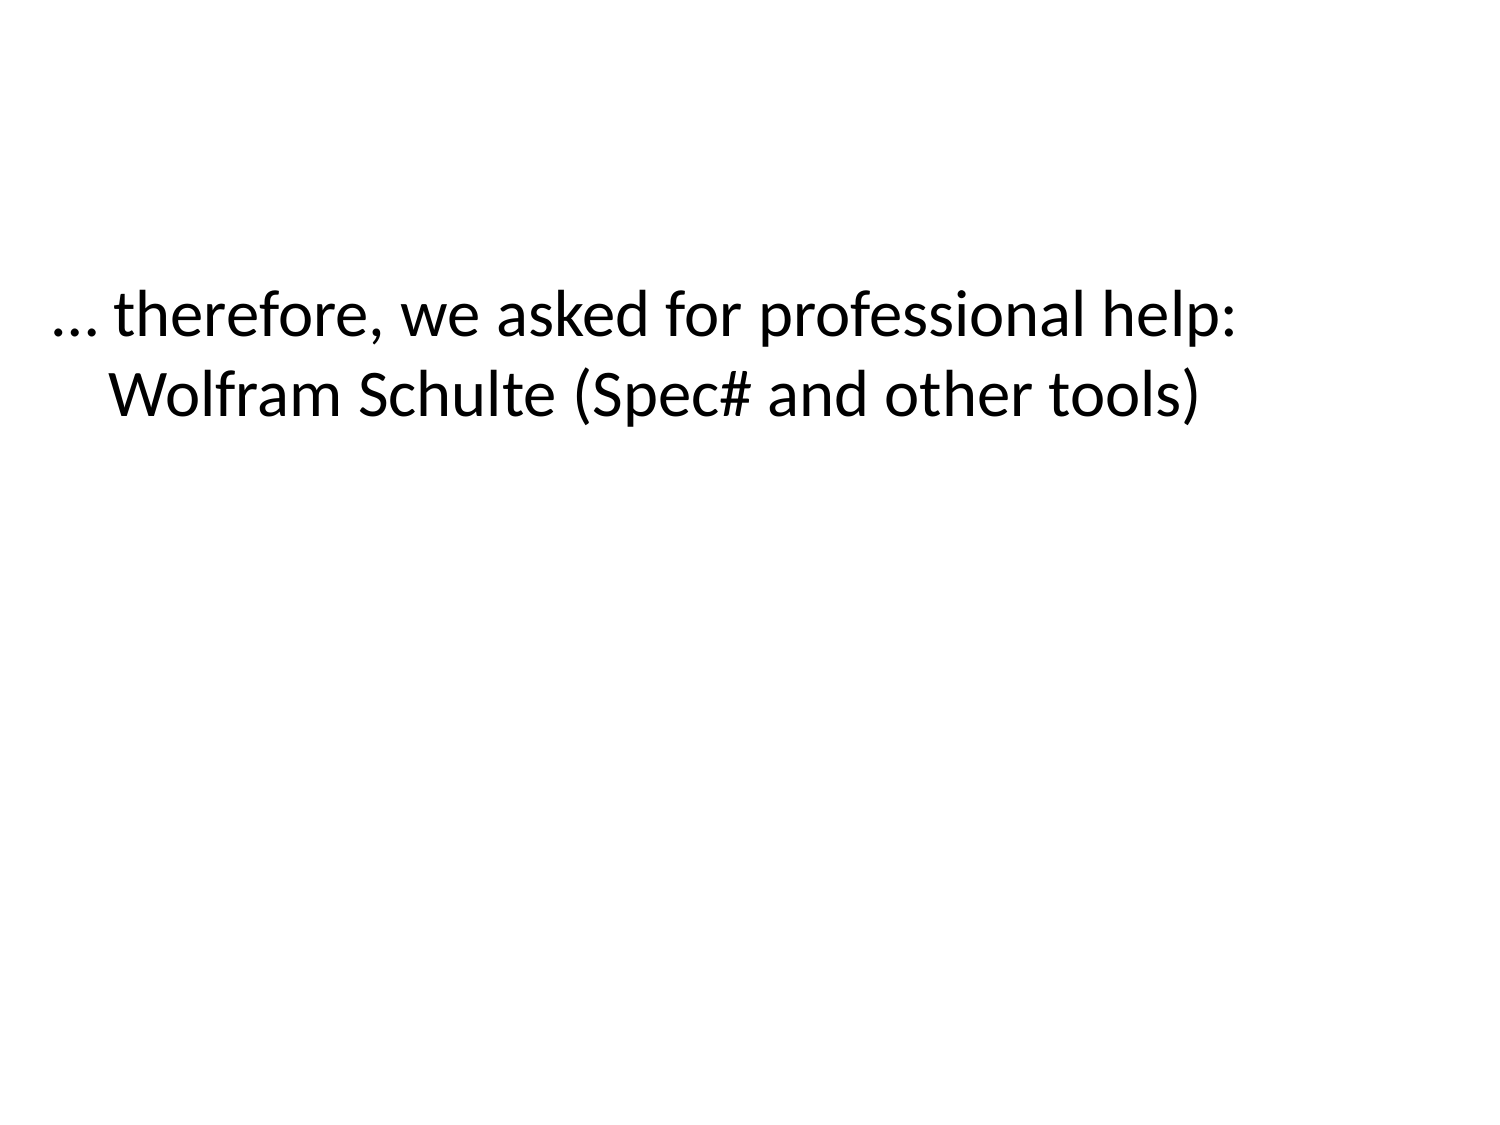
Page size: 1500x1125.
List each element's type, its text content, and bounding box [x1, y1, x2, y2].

list … therefore, we asked for professional help: Wolfram Schulte (Spec# and other tools) [37, 262, 1463, 1075]
